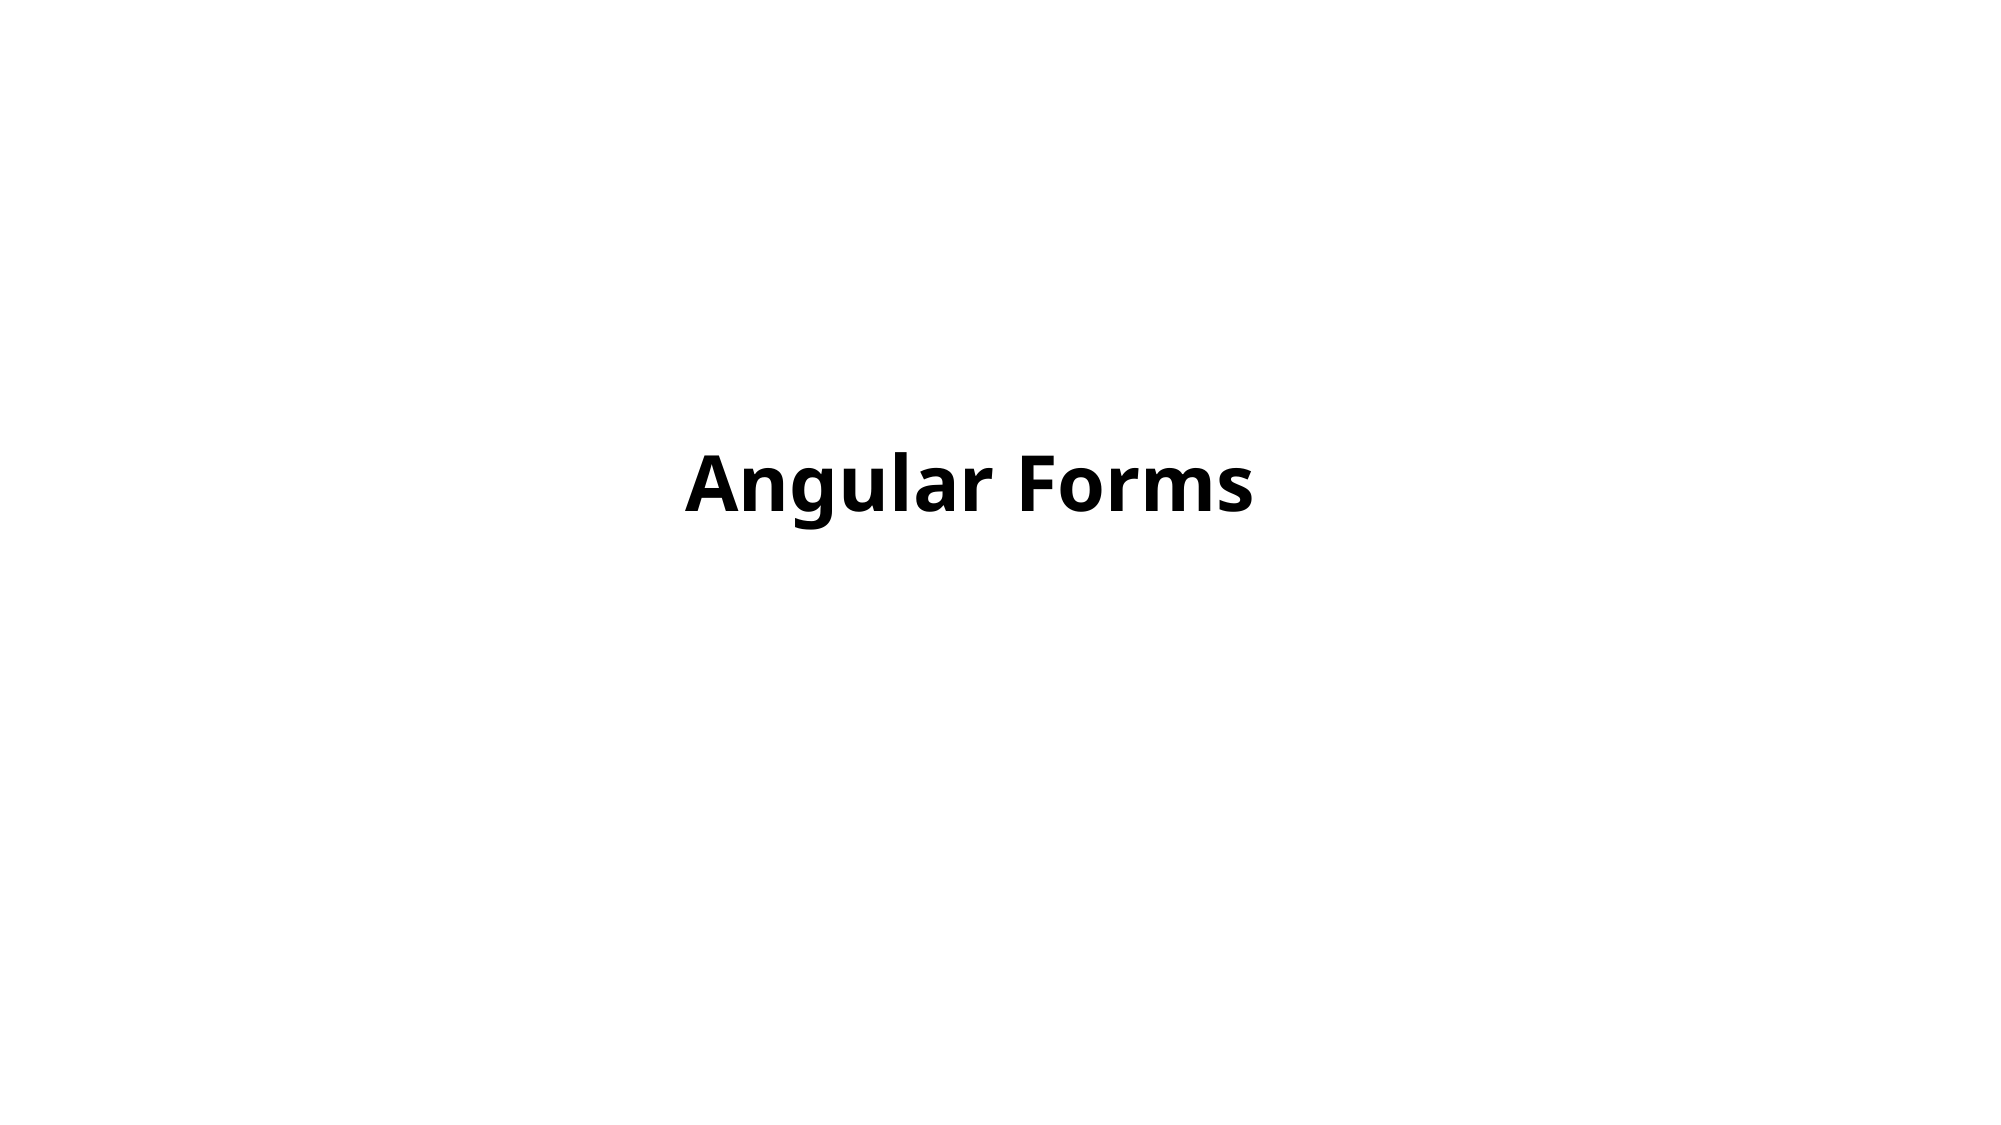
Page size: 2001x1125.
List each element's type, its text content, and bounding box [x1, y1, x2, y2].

text_box Angular Forms [108, 436, 1834, 536]
